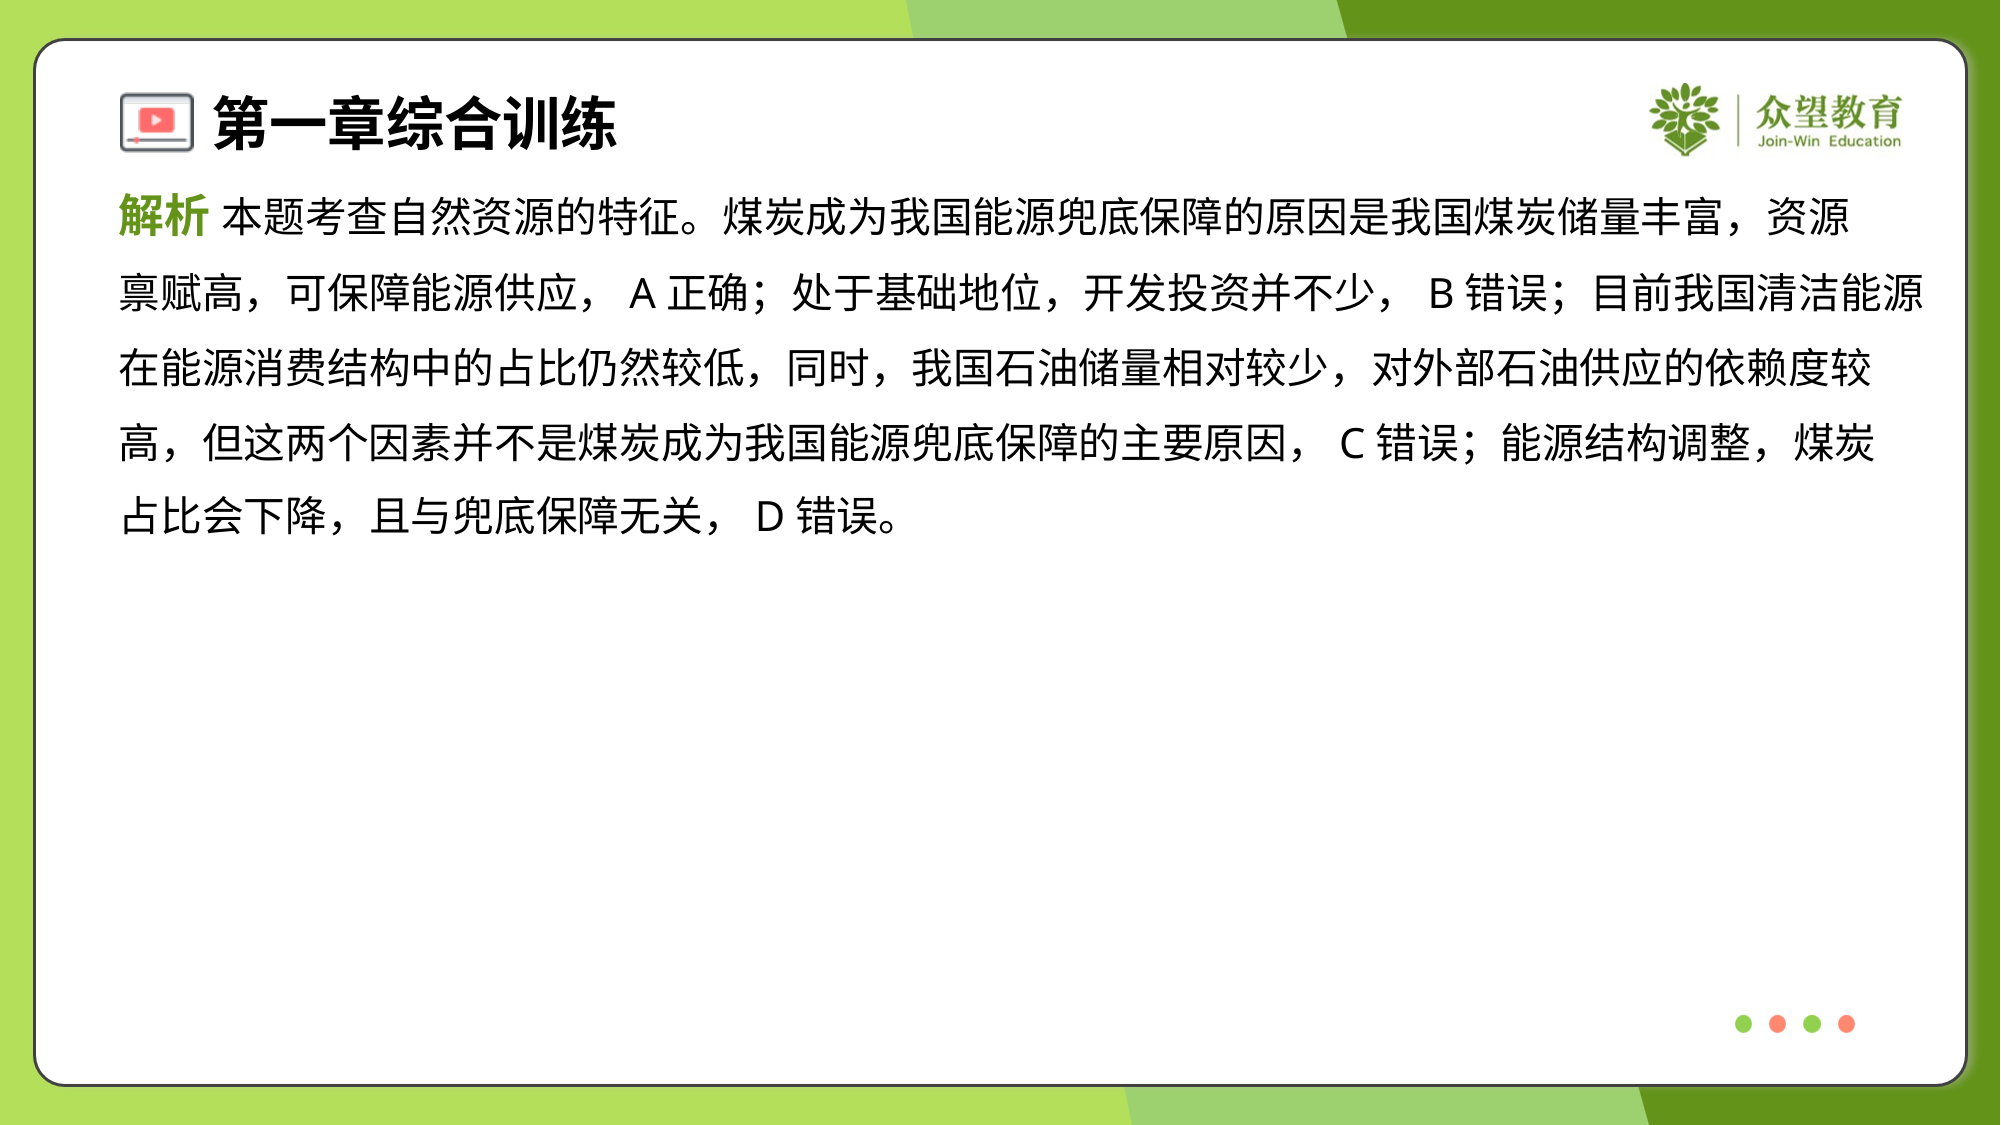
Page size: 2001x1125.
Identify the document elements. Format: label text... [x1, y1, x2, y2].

text_box 解析 本题考查自然资源的特征。煤炭成为我国能源兜底保障的原因是我国煤炭储量丰富，资源 禀赋高，可保障能源供应，A正确；处于基础地位，开发投资并不少，B错误；目前我国清洁能源 在能源消费结构中的占比仍然较低，同时，我国石油储量相对较少，对外部石油供应的依赖度较 高，但这两个因素并不是煤炭成为我国能源兜底保障的主要原因，C错误；能源结构调整，煤炭 占比会下降，且与兜底保障无关，D错误。 [118, 164, 1883, 533]
picture [0, 0, 2000, 1125]
